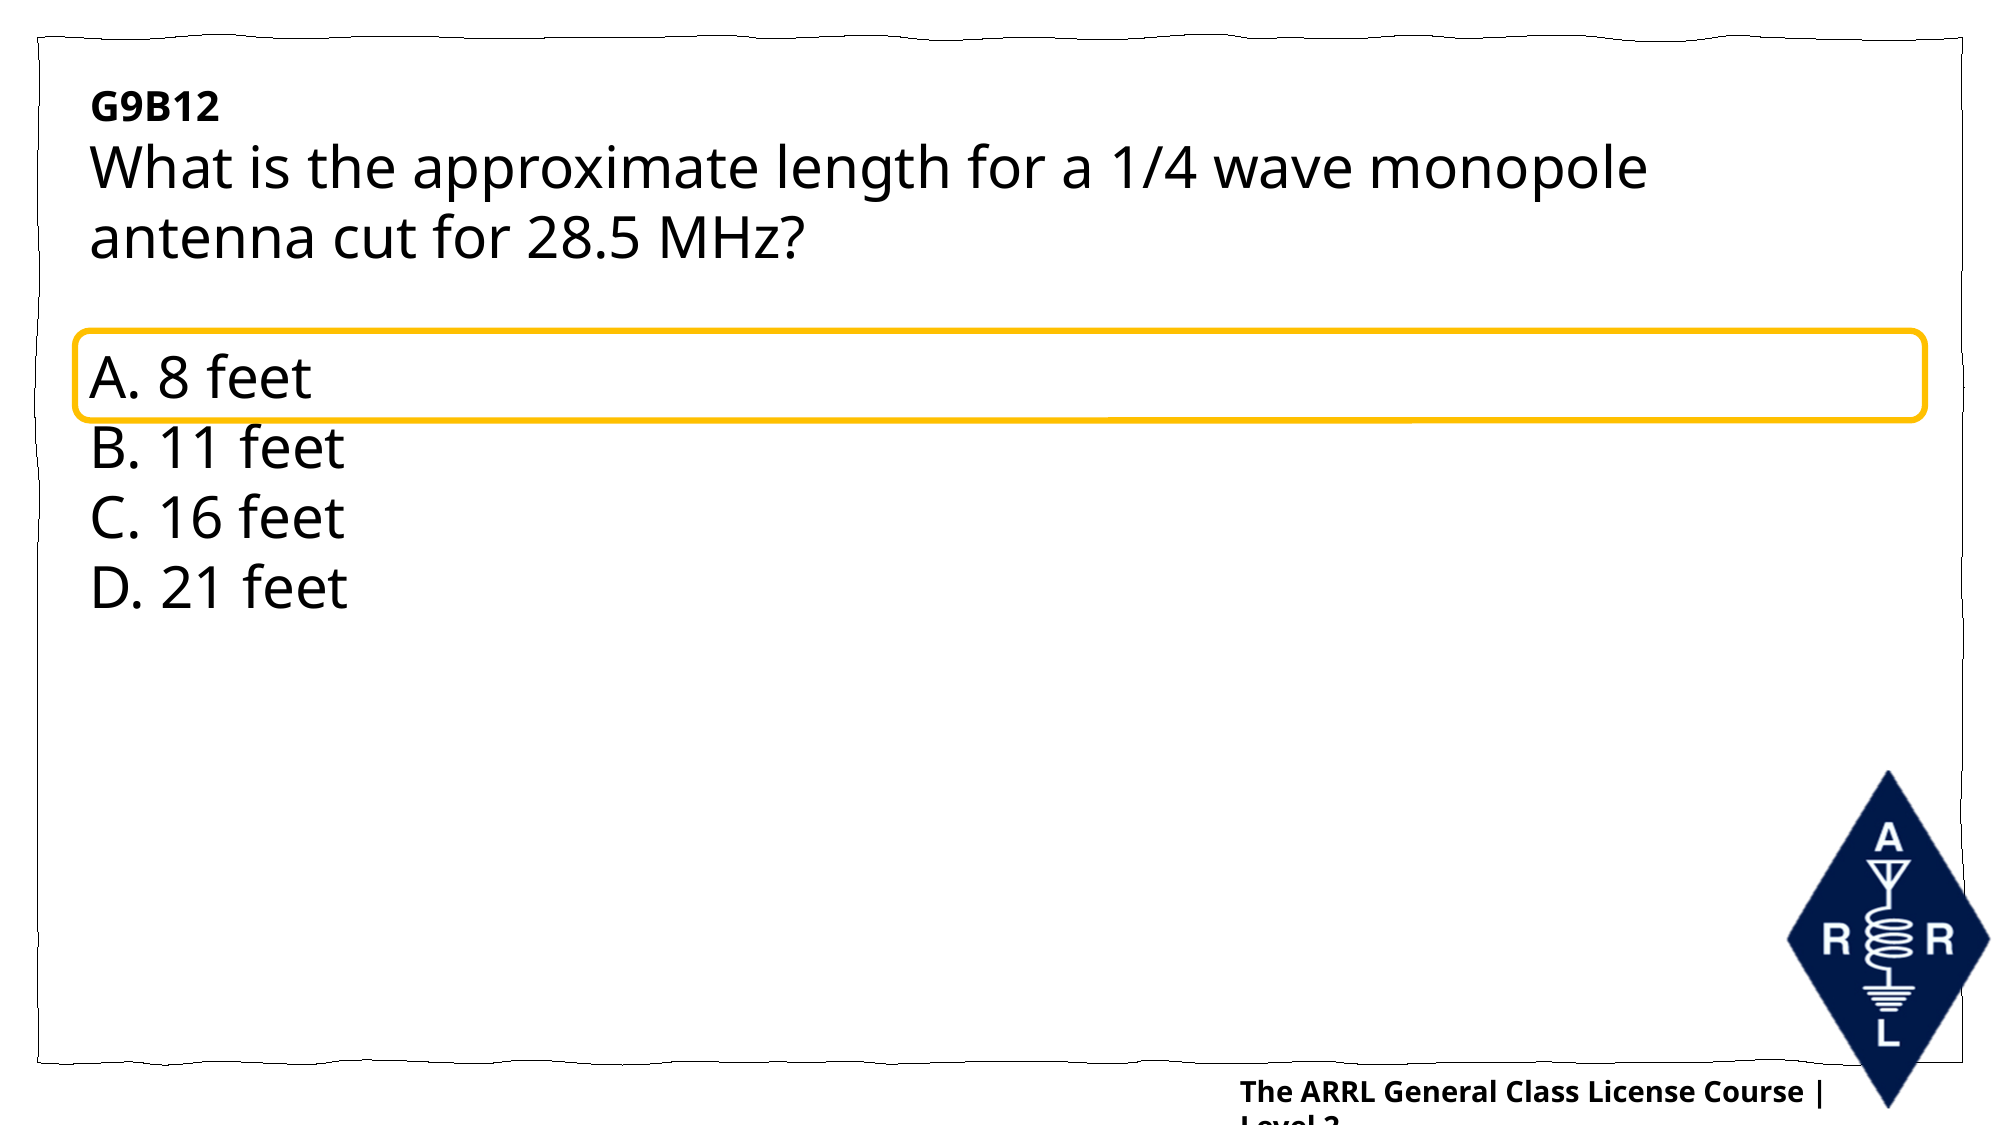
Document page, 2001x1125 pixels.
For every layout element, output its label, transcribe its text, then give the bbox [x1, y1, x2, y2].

text_box G9B12 What is the approximate length for a 1/4 wave monopole antenna cut for 28.5 MHz? A. 8 feet B. 11 feet C. 16 feet D. 21 feet [75, 414, 1850, 628]
text_box G9B12 What is the approximate length for a 1/4 wave monopole antenna cut for 28.5 MHz? A. 8 feet B. 11 feet C. 16 feet D. 21 feet [75, 72, 1850, 337]
text_box [73, 329, 1927, 422]
picture [1773, 752, 1999, 1125]
